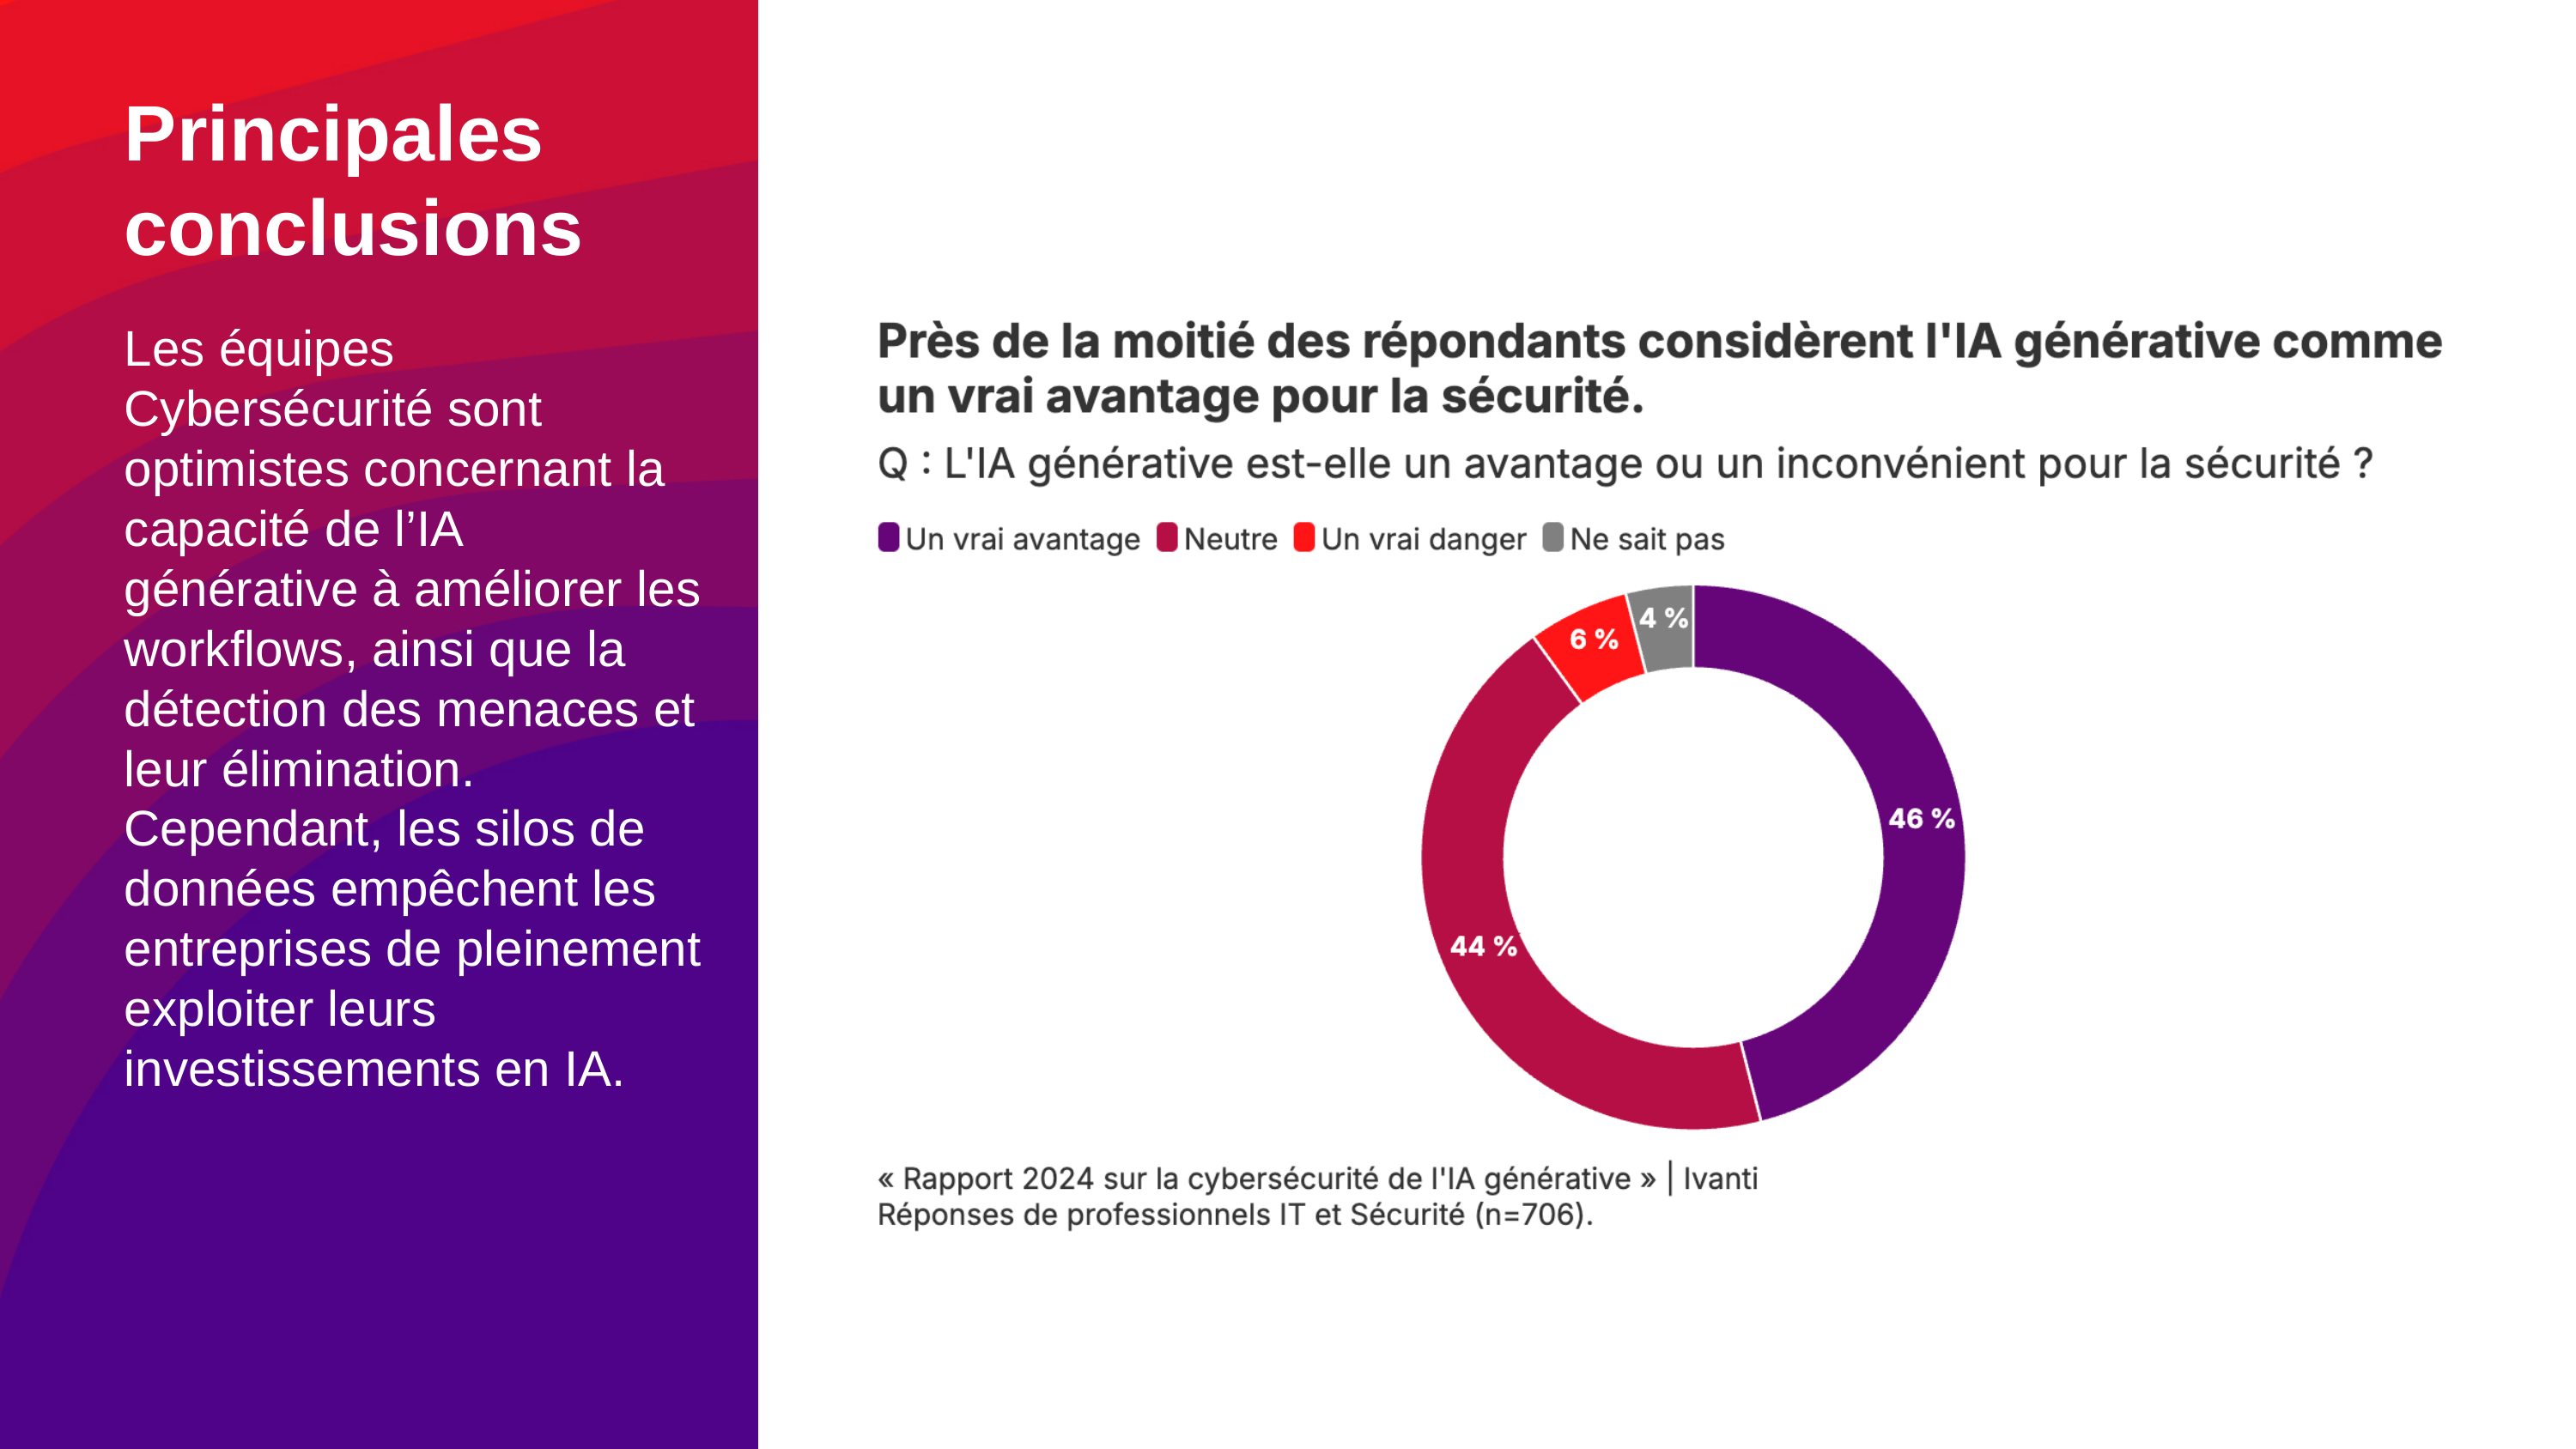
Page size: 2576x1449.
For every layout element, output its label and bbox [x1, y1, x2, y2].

picture [854, 290, 2530, 1252]
picture [0, 0, 759, 1449]
